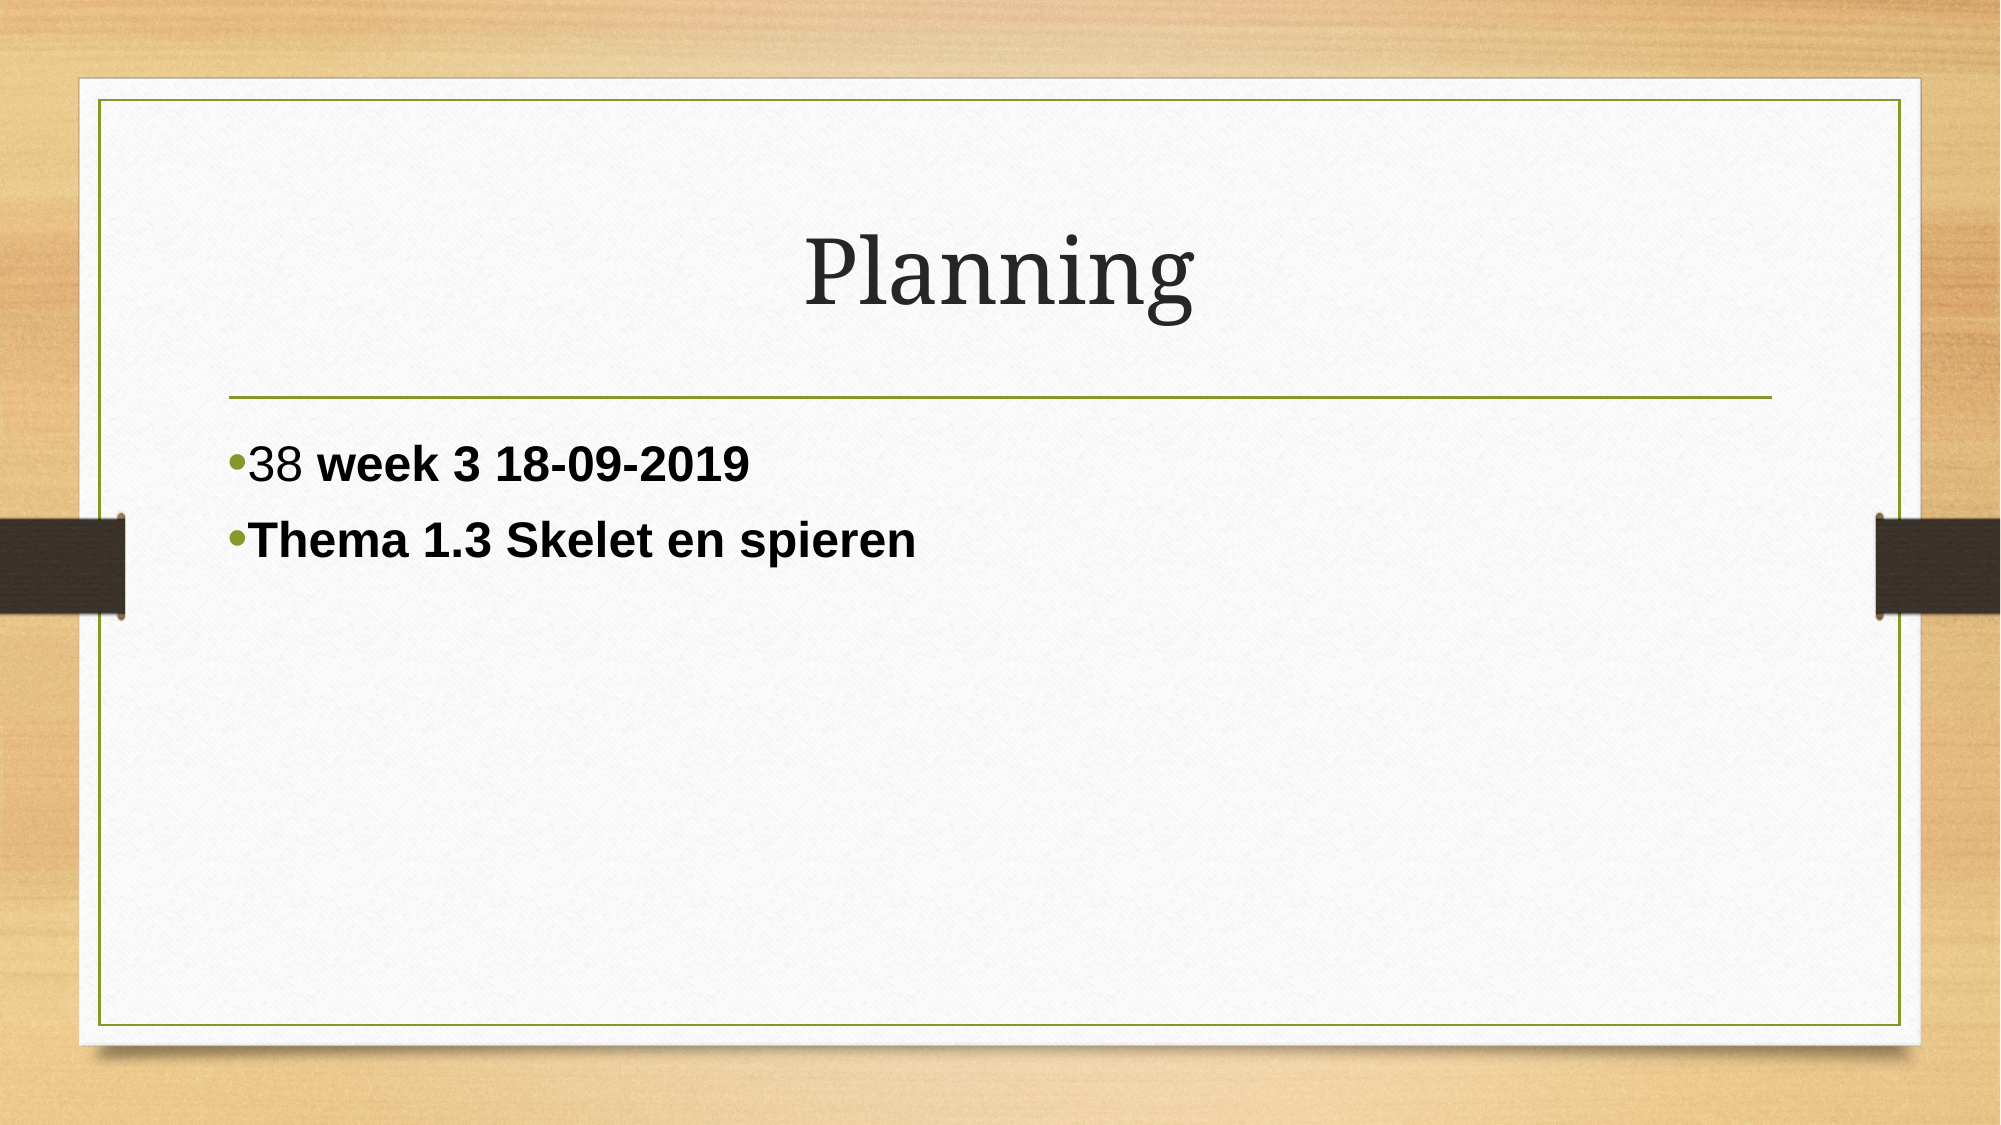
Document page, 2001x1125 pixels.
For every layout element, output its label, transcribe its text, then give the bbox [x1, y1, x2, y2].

list 38 week 3 18-09-2019 Thema 1.3 Skelet en spieren [212, 419, 1788, 964]
title Planning [212, 161, 1788, 375]
picture [0, 0, 2001, 1125]
